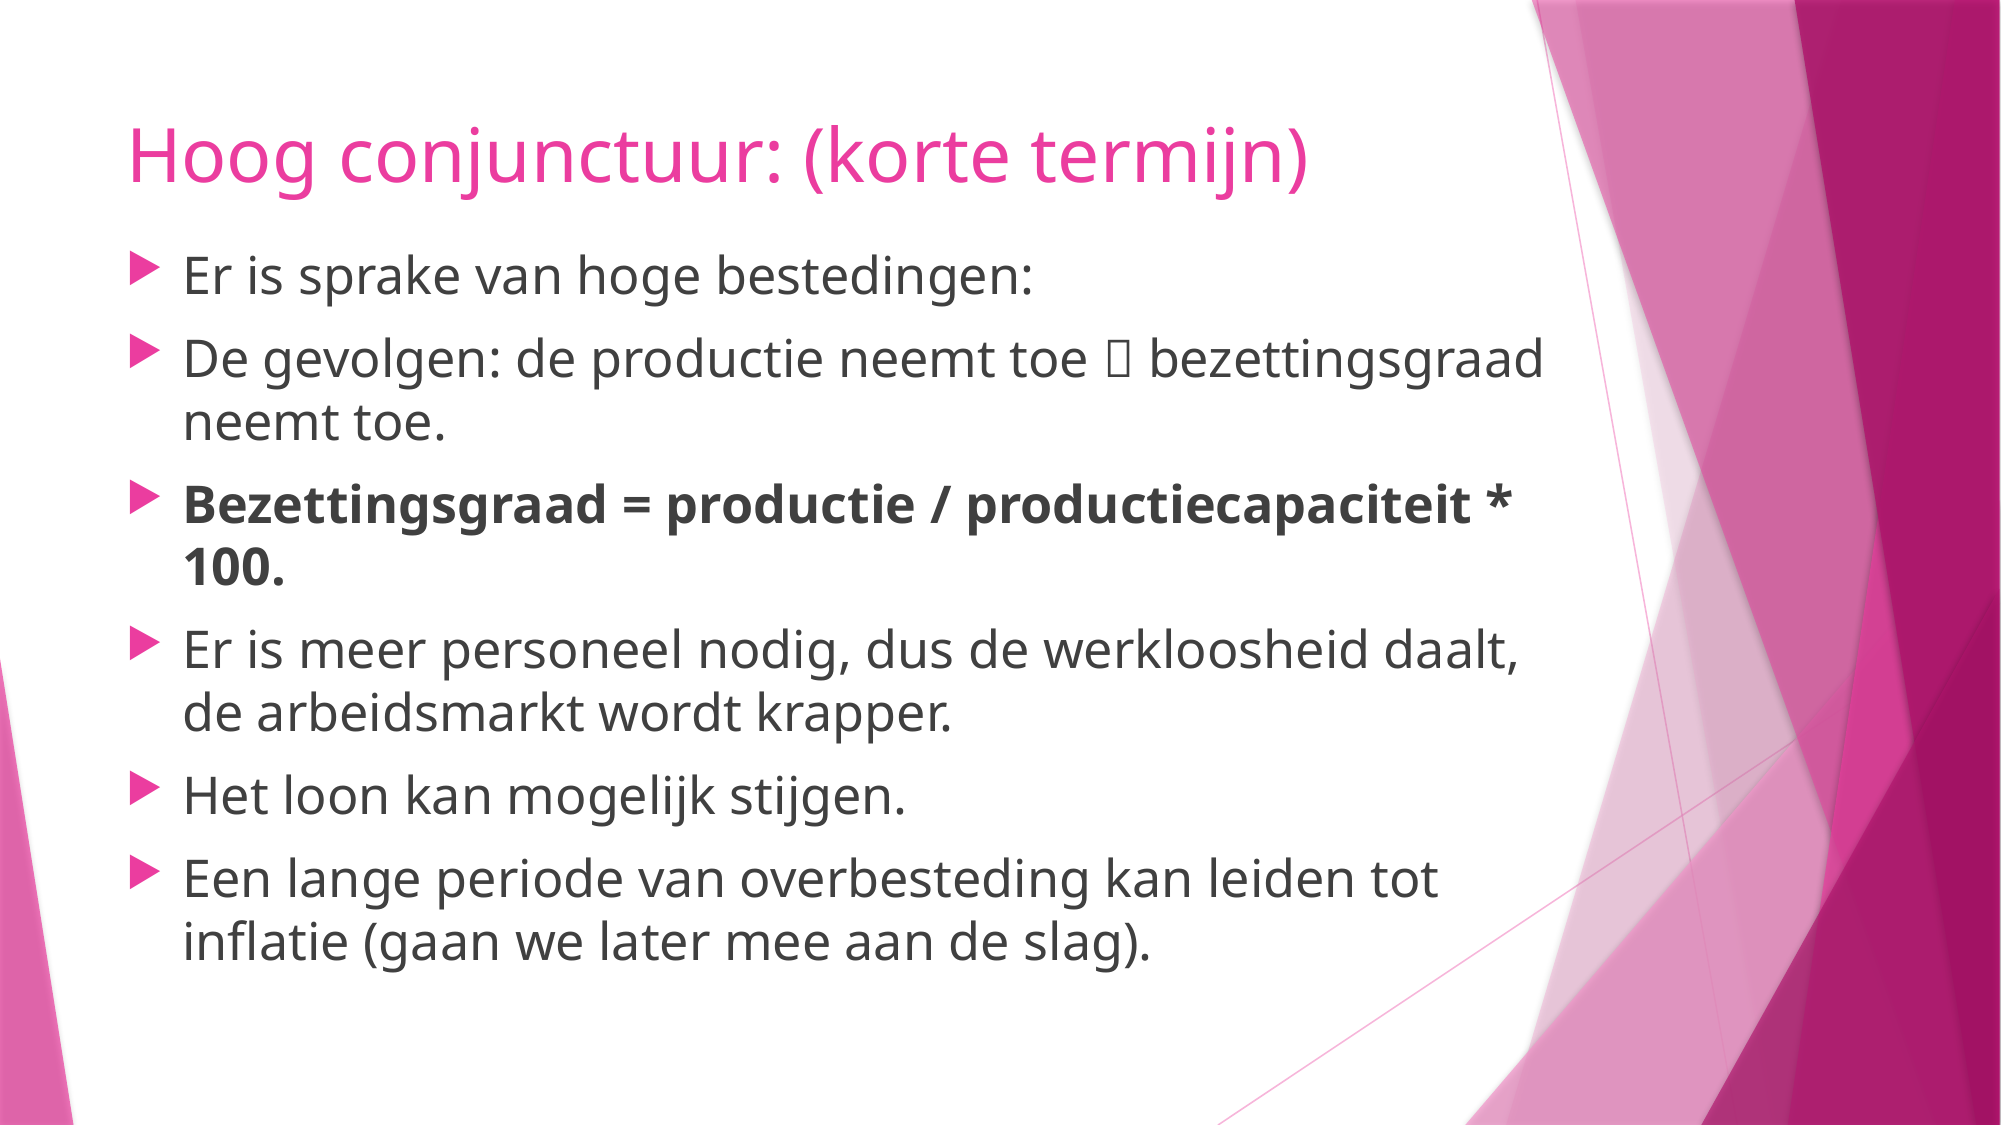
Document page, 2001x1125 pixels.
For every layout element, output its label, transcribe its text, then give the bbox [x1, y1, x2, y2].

list Er is sprake van hoge bestedingen: De gevolgen: de productie neemt toe  bezettingsgraad neemt toe. Bezettingsgraad = productie / productiecapaciteit * 100. Er is meer personeel nodig, dus de werkloosheid daalt, de arbeidsmarkt wordt krapper. Het loon kan mogelijk stijgen. Een lange periode van overbesteding kan leiden tot inflatie (gaan we later mee aan de slag). [111, 234, 1585, 1078]
title Hoog conjunctuur: (korte termijn) [111, 99, 1522, 234]
